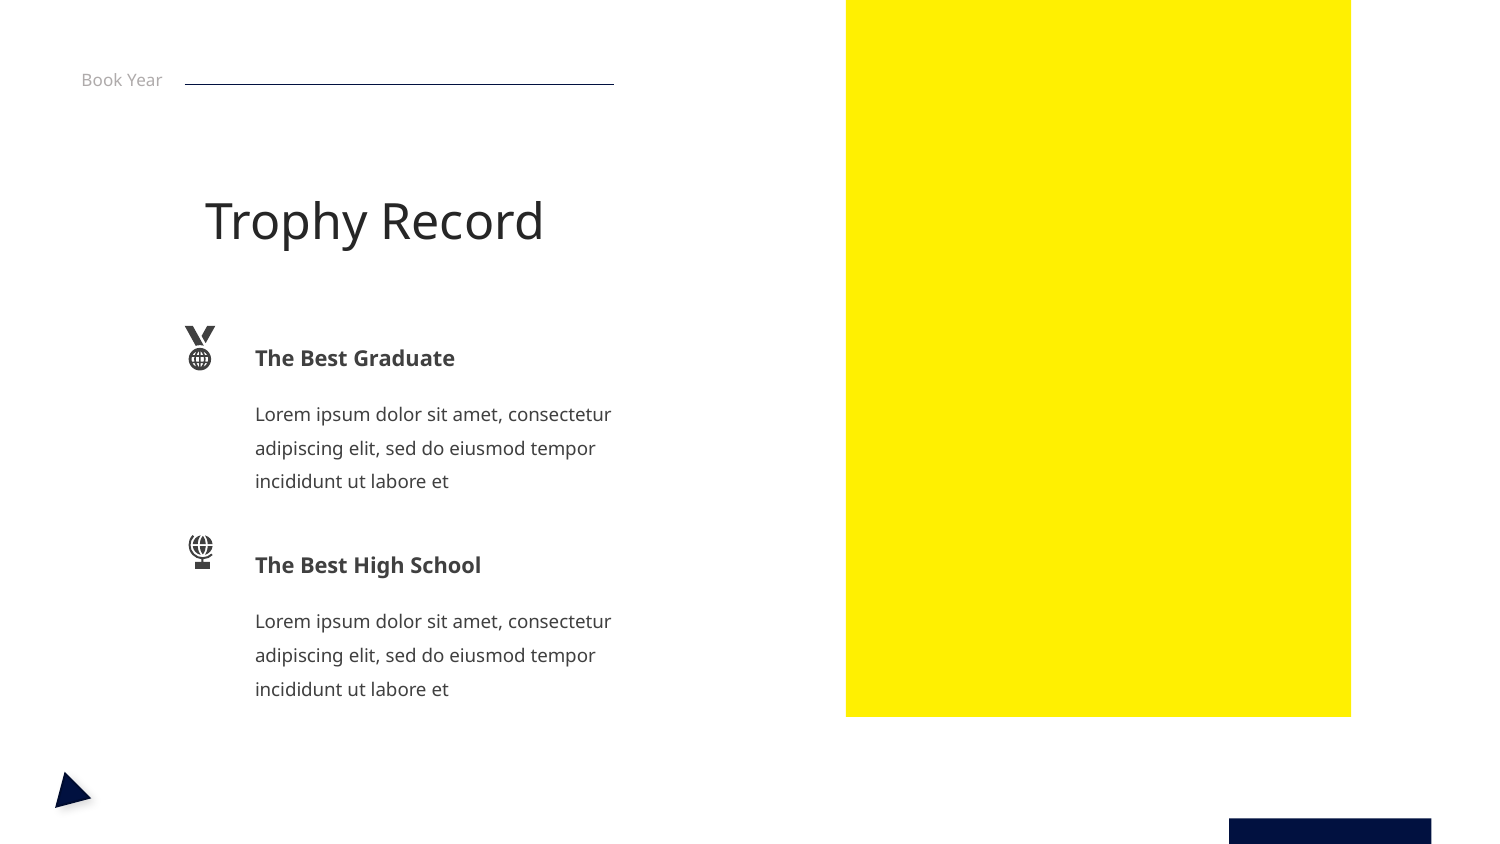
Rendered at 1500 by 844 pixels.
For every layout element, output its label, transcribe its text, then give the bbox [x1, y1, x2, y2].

picture [845, 0, 1352, 717]
text_box [1228, 817, 1432, 844]
text_box The Best Graduate [240, 323, 595, 378]
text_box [184, 325, 216, 371]
text_box The Best High School [240, 531, 595, 586]
text_box Trophy Record [190, 182, 560, 258]
text_box Lorem ipsum dolor sit amet, consectetur adipiscing elit, sed do eiusmod tempor incididunt ut labore et [240, 591, 670, 708]
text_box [187, 535, 213, 569]
text_box Lorem ipsum dolor sit amet, consectetur adipiscing elit, sed do eiusmod tempor incididunt ut labore et [240, 384, 670, 501]
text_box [63, 61, 614, 98]
text_box [55, 771, 92, 808]
